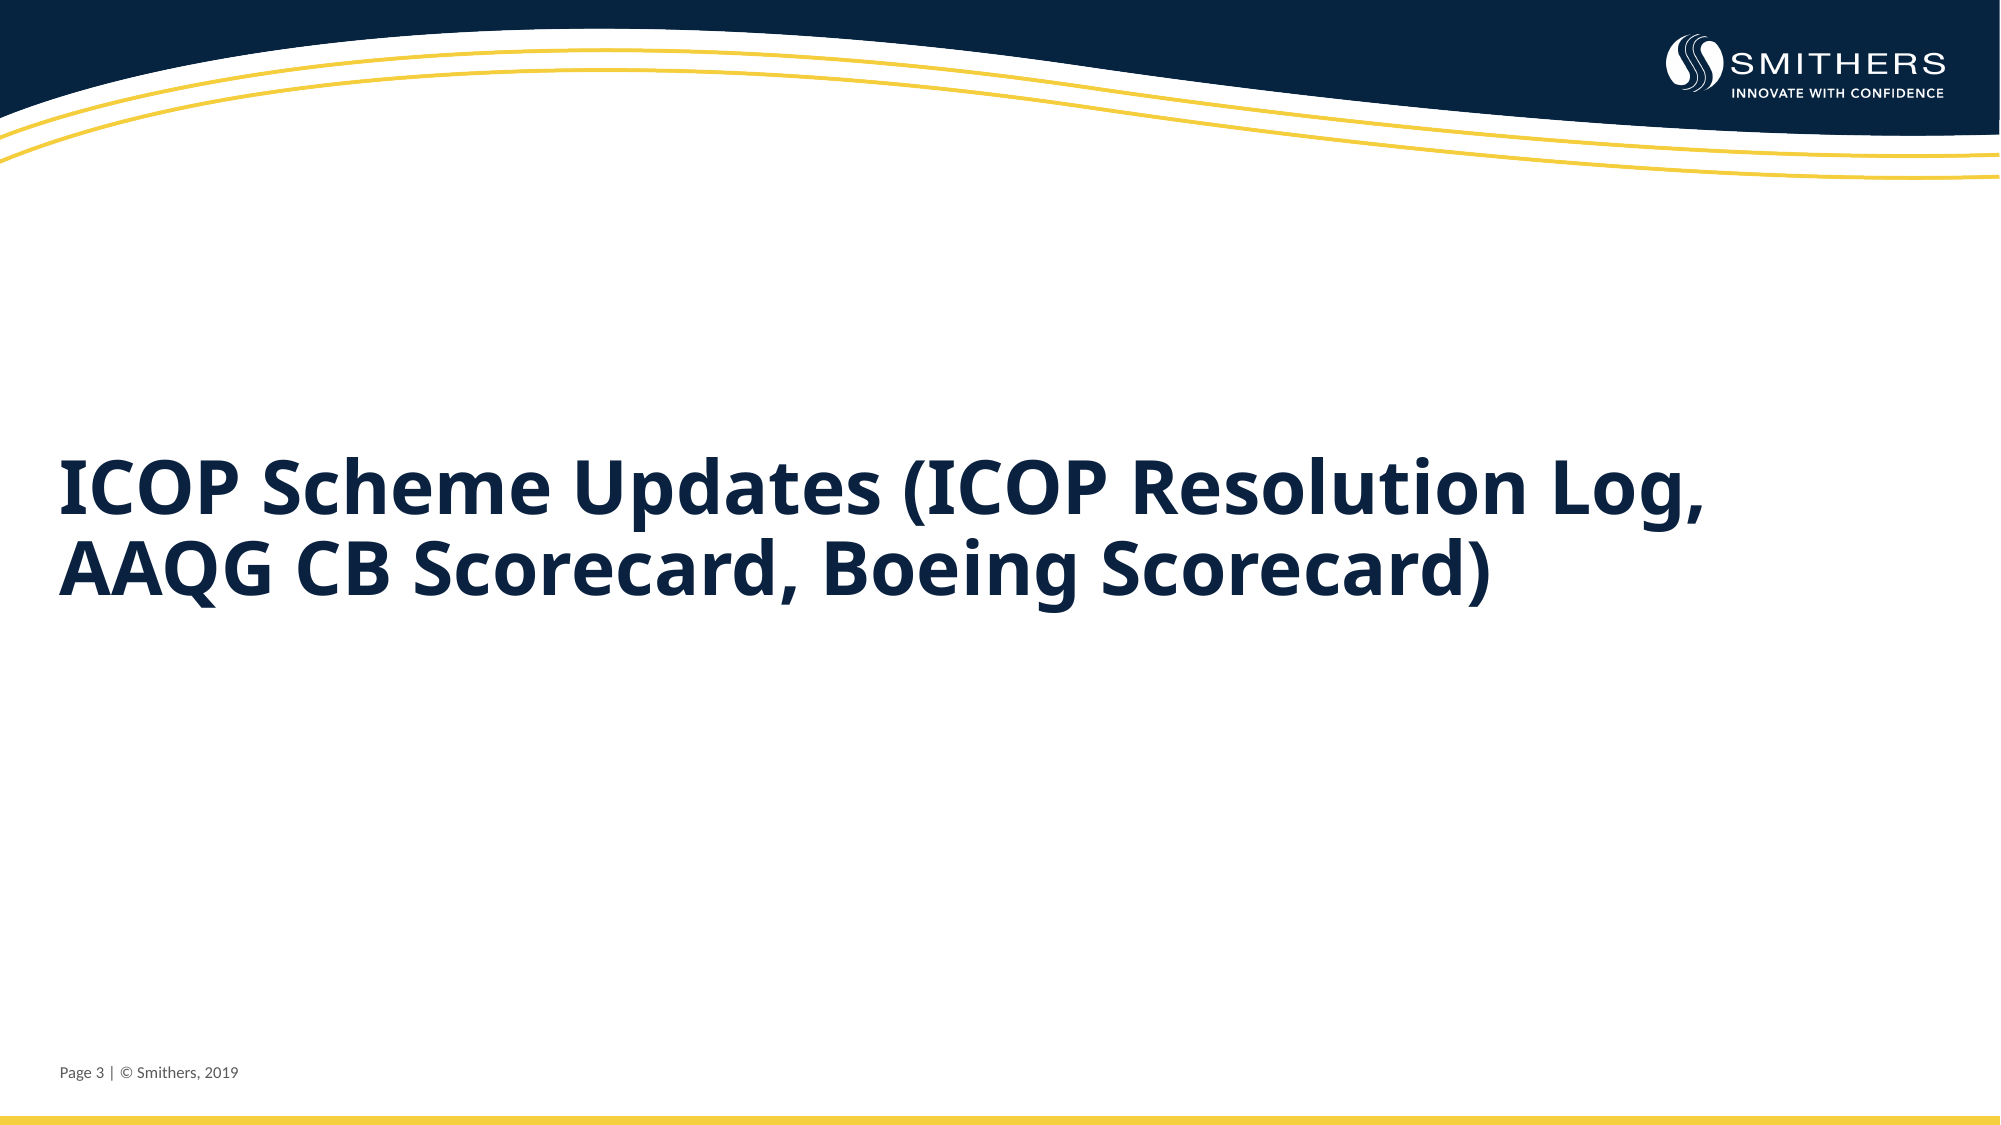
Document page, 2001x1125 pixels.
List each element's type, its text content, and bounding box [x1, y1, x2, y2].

slide_number Page 3 | © Smithers, 2019 [59, 1029, 371, 1083]
text_box ICOP Scheme Updates (ICOP Resolution Log, AAQG CB Scorecard, Boeing Scorecard) [59, 108, 1884, 953]
picture [0, 0, 2000, 194]
